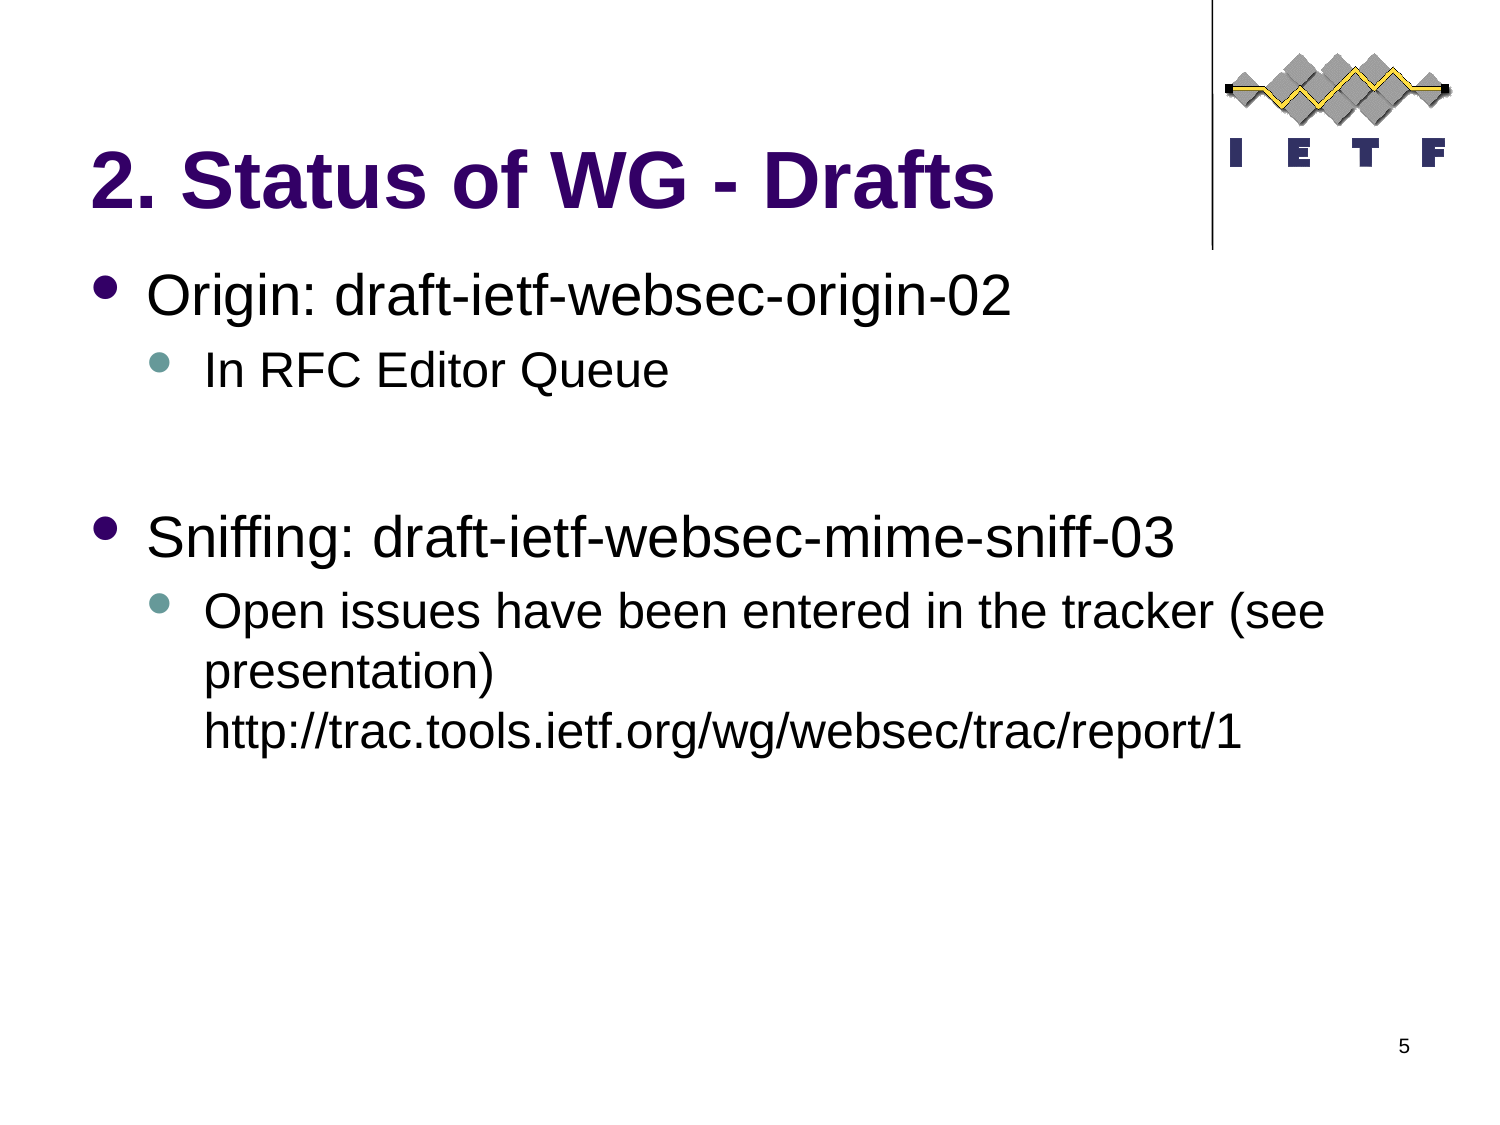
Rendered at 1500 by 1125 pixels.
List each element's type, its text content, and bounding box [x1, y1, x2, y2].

list Origin: draft-ietf-websec-origin-02 In RFC Editor Queue Sniffing: draft-ietf-websec-mime-sniff-03 Open issues have been entered in the tracker (see presentation) http://trac.tools.ietf.org/wg/websec/trac/report/1 [74, 249, 1426, 1094]
slide_number 5 [1074, 1024, 1426, 1101]
title 2. Status of WG - Drafts [74, 19, 1201, 233]
picture [1212, 37, 1463, 181]
